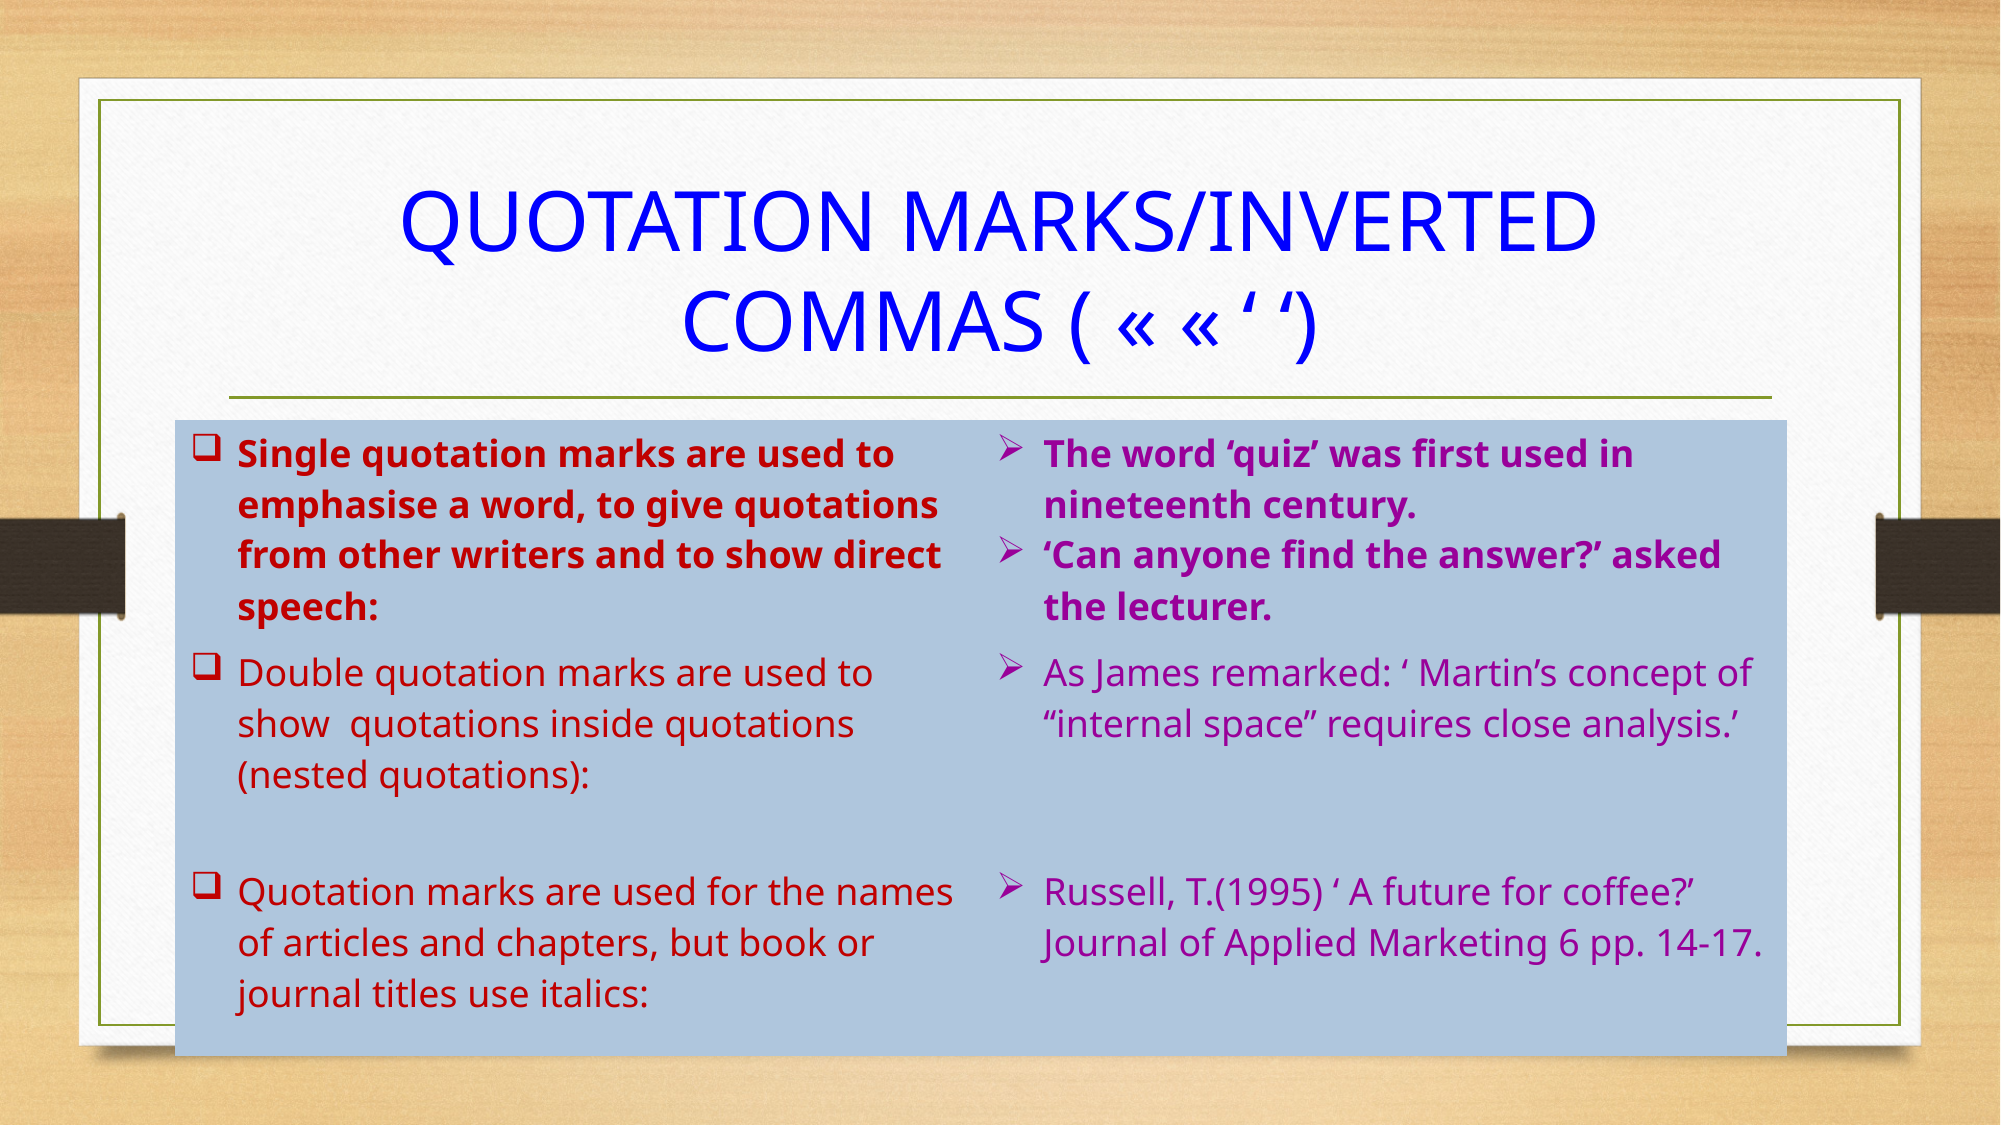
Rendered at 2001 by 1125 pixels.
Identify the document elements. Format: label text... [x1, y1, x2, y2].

picture [0, 0, 2001, 1125]
table_header Single quotation marks are used to emphasise a word, to give quotations from other writers and to show direct speech: [175, 420, 981, 639]
title QUOTATION MARKS/INVERTED COMMAS ( « « ‘ ‘) [212, 161, 1788, 375]
table_header The word ‘quiz’ was first used in nineteenth century. ‘Can anyone find the answer?’ asked the lecturer. [981, 420, 1787, 639]
table_cell As James remarked: ‘ Martin’s concept of ‘‘internal space’’ requires close analysis.’ [981, 639, 1787, 858]
table_cell Russell, T.(1995) ‘ A future for coffee?’ Journal of Applied Marketing 6 pp. 14-17. [981, 858, 1787, 1056]
table_cell Double quotation marks are used to show quotations inside quotations (nested quotations): [175, 639, 981, 858]
table_cell Quotation marks are used for the names of articles and chapters, but book or journal titles use italics: [175, 858, 981, 1056]
